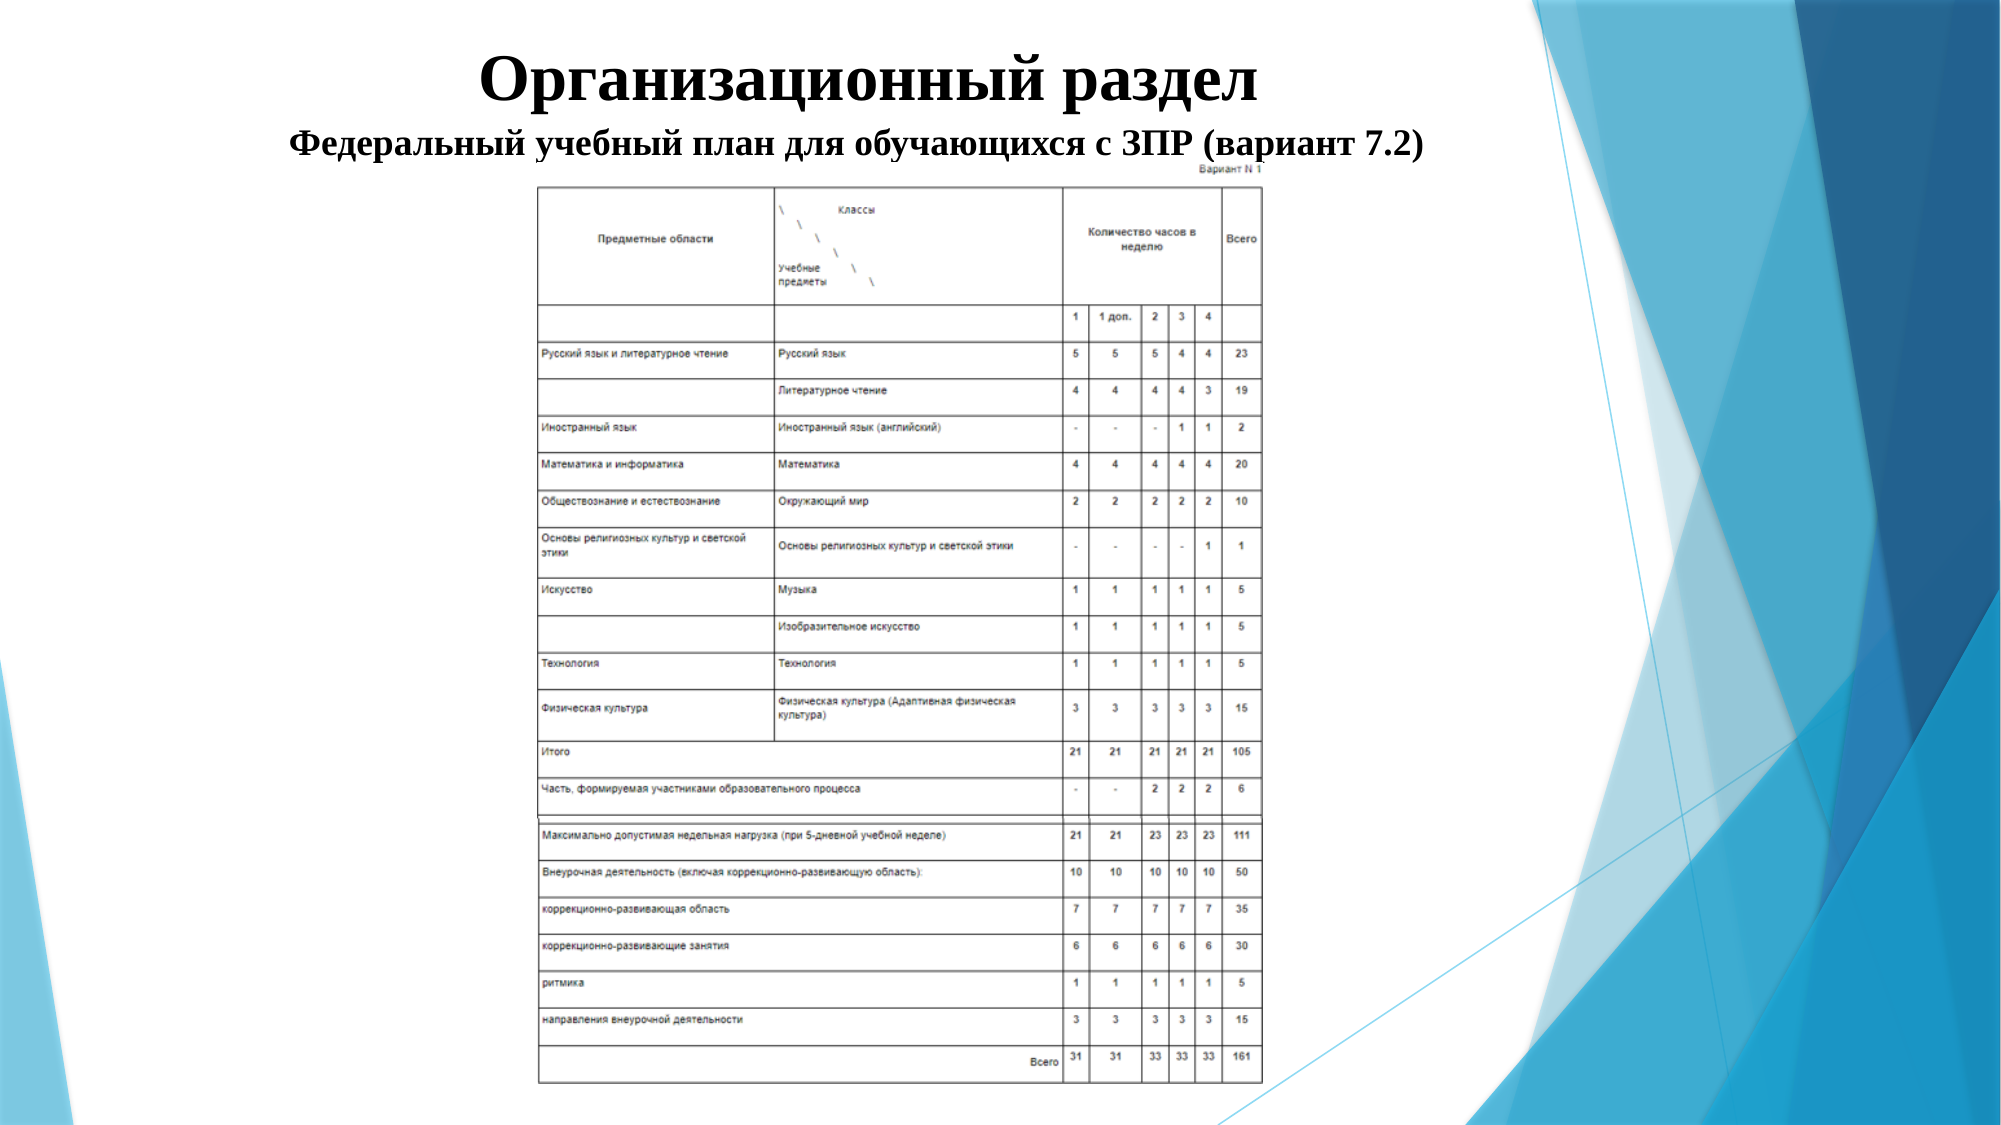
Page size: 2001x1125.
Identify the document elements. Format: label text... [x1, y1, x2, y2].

picture [536, 162, 1264, 1084]
list Федеральный учебный план для обучающихся с ЗПР (вариант 7.2) [114, 110, 1599, 1035]
title Организационный раздел [164, 26, 1575, 110]
